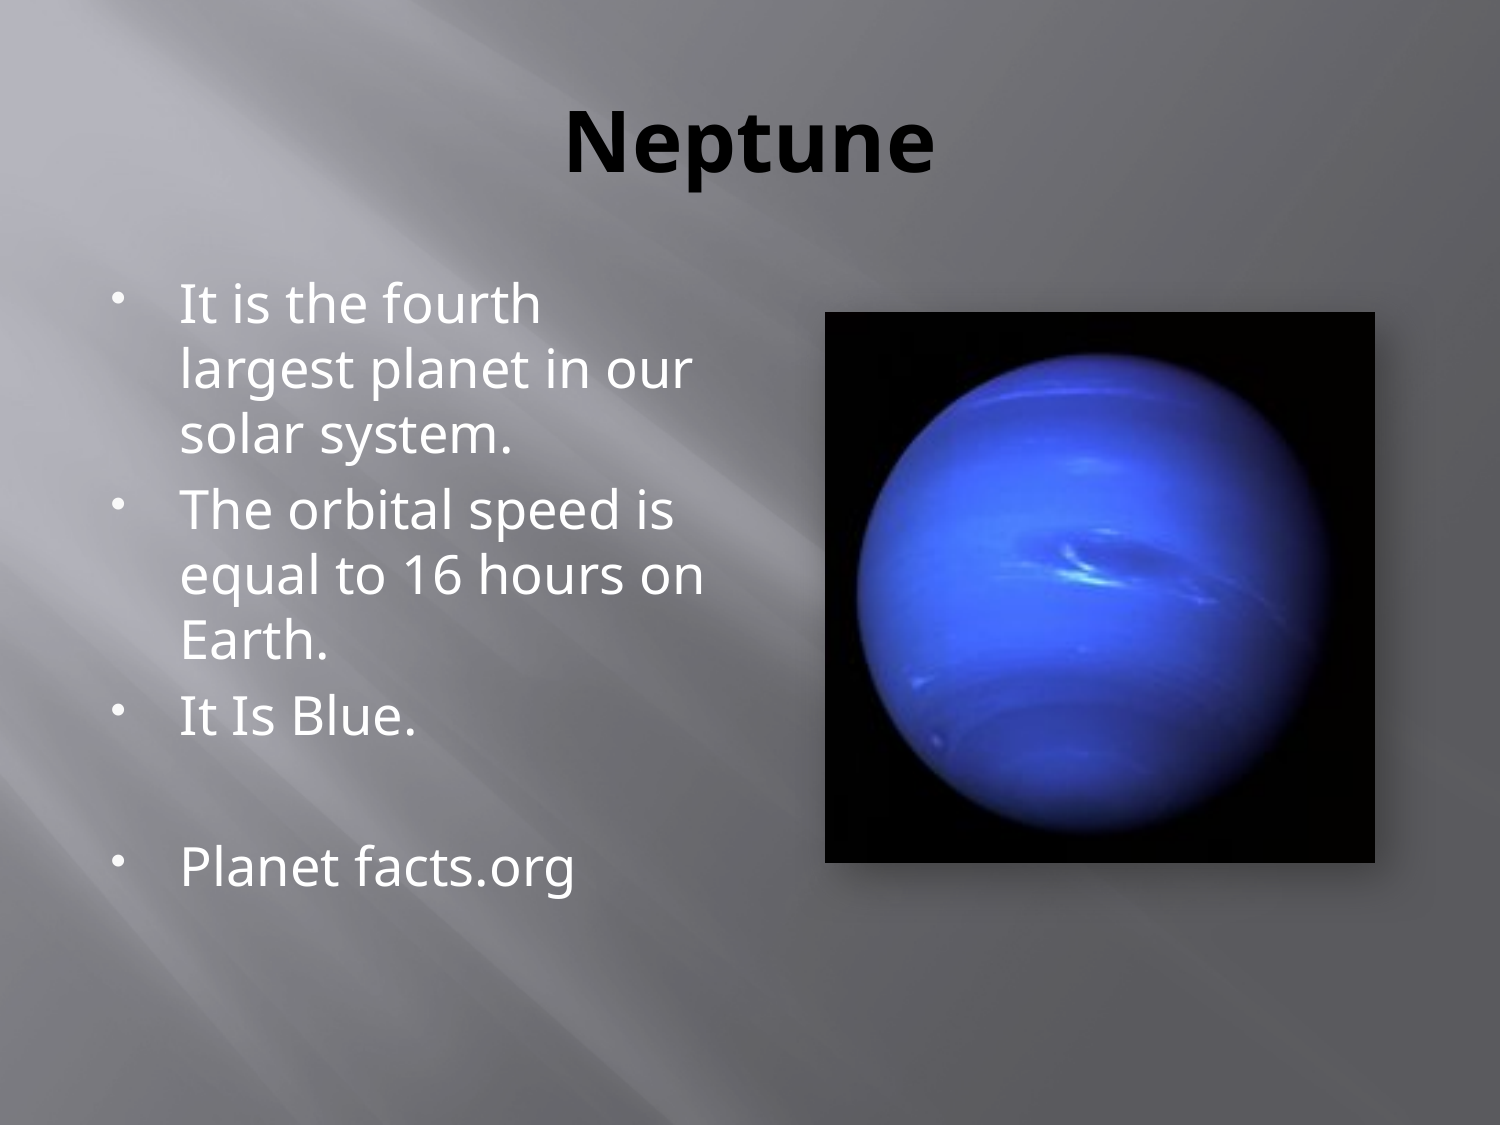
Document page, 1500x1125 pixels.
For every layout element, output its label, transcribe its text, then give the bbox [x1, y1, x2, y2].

list It is the fourth largest planet in our solar system. The orbital speed is equal to 16 hours on Earth. It Is Blue. Planet facts.org [75, 262, 738, 1005]
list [824, 312, 1376, 863]
title Neptune [75, 45, 1425, 233]
